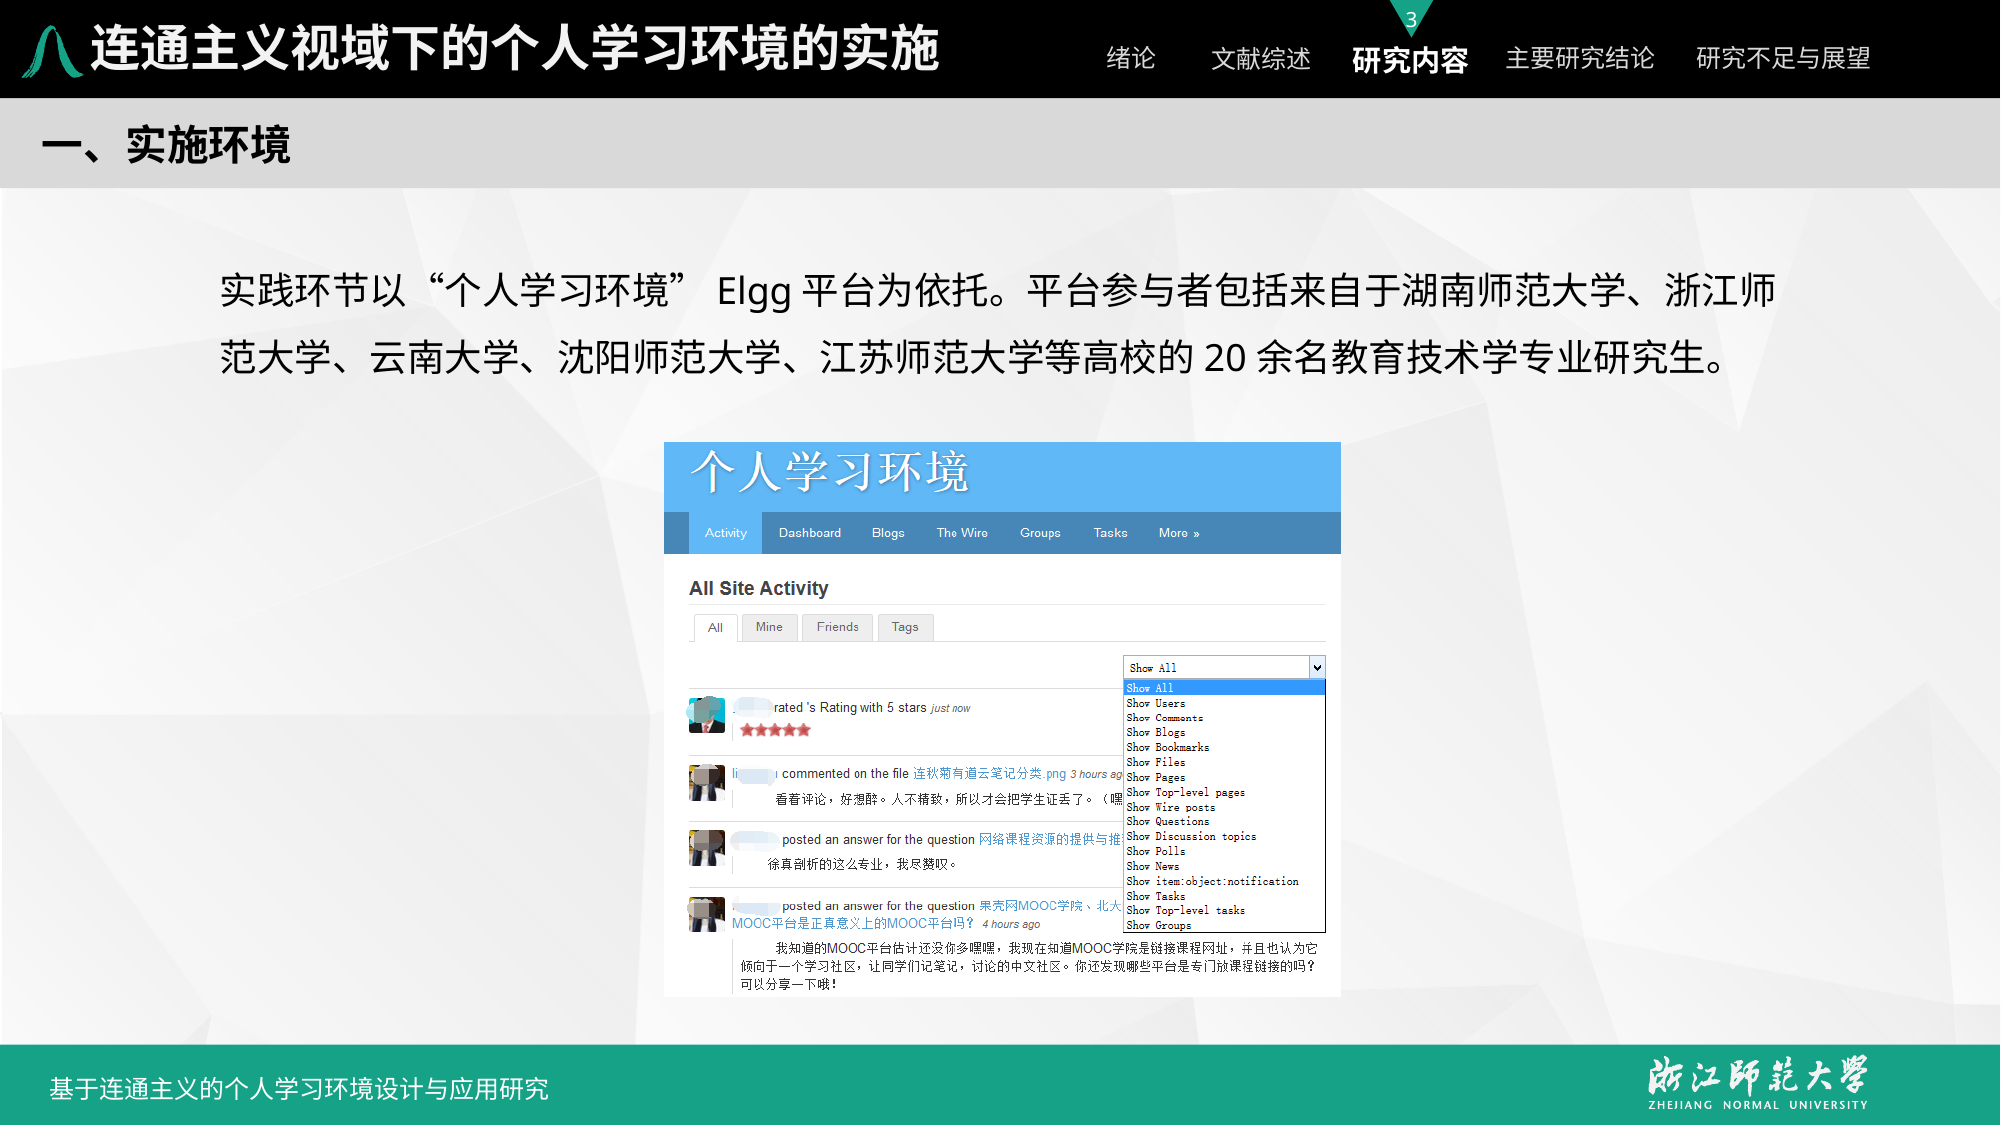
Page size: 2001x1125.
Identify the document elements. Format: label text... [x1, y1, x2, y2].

text_box 实践环节以“个人学习环境”Elgg平台为依托。平台参与者包括来自于湖南师范大学、浙江师范大学、云南大学、沈阳师范大学、江苏师范大学等高校的20余名教育技术学专业研究生。 [205, 236, 1800, 387]
list 连通主义视域下的个人学习环境的实施 [75, 16, 965, 87]
picture [0, 0, 2001, 1125]
list 一、实施环境 [27, 111, 665, 183]
